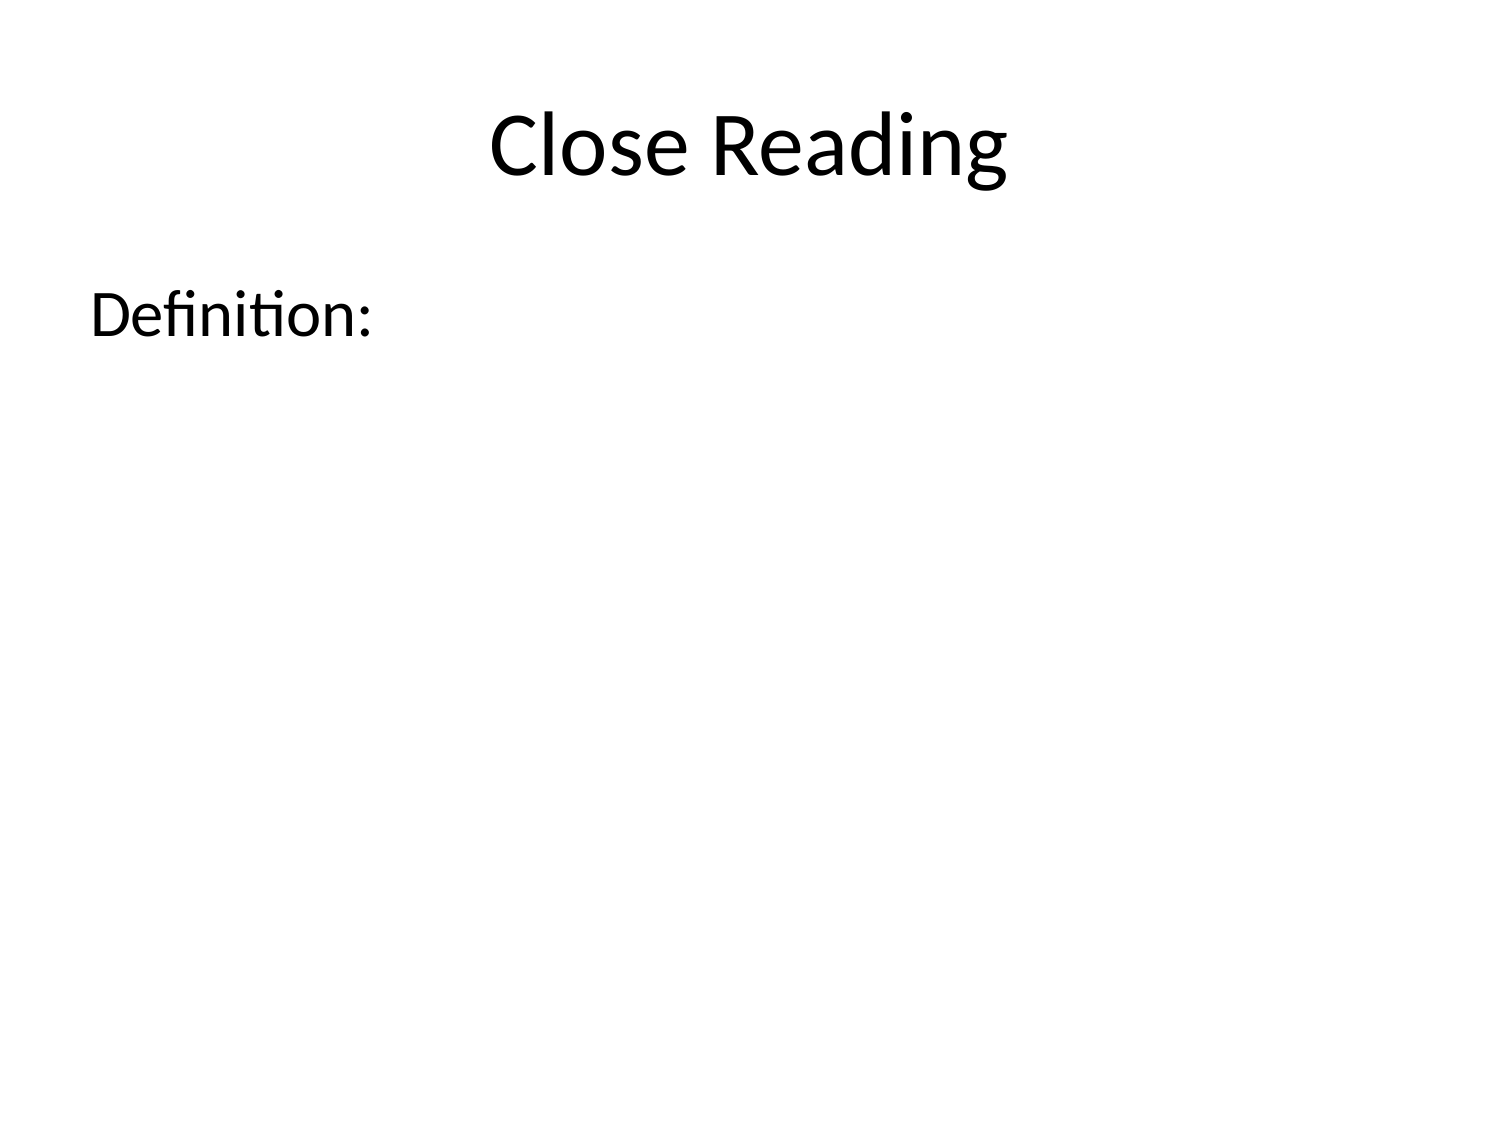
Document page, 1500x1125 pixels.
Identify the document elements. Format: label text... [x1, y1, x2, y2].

title Close Reading [75, 45, 1425, 233]
list Definition: [75, 262, 1425, 1005]
